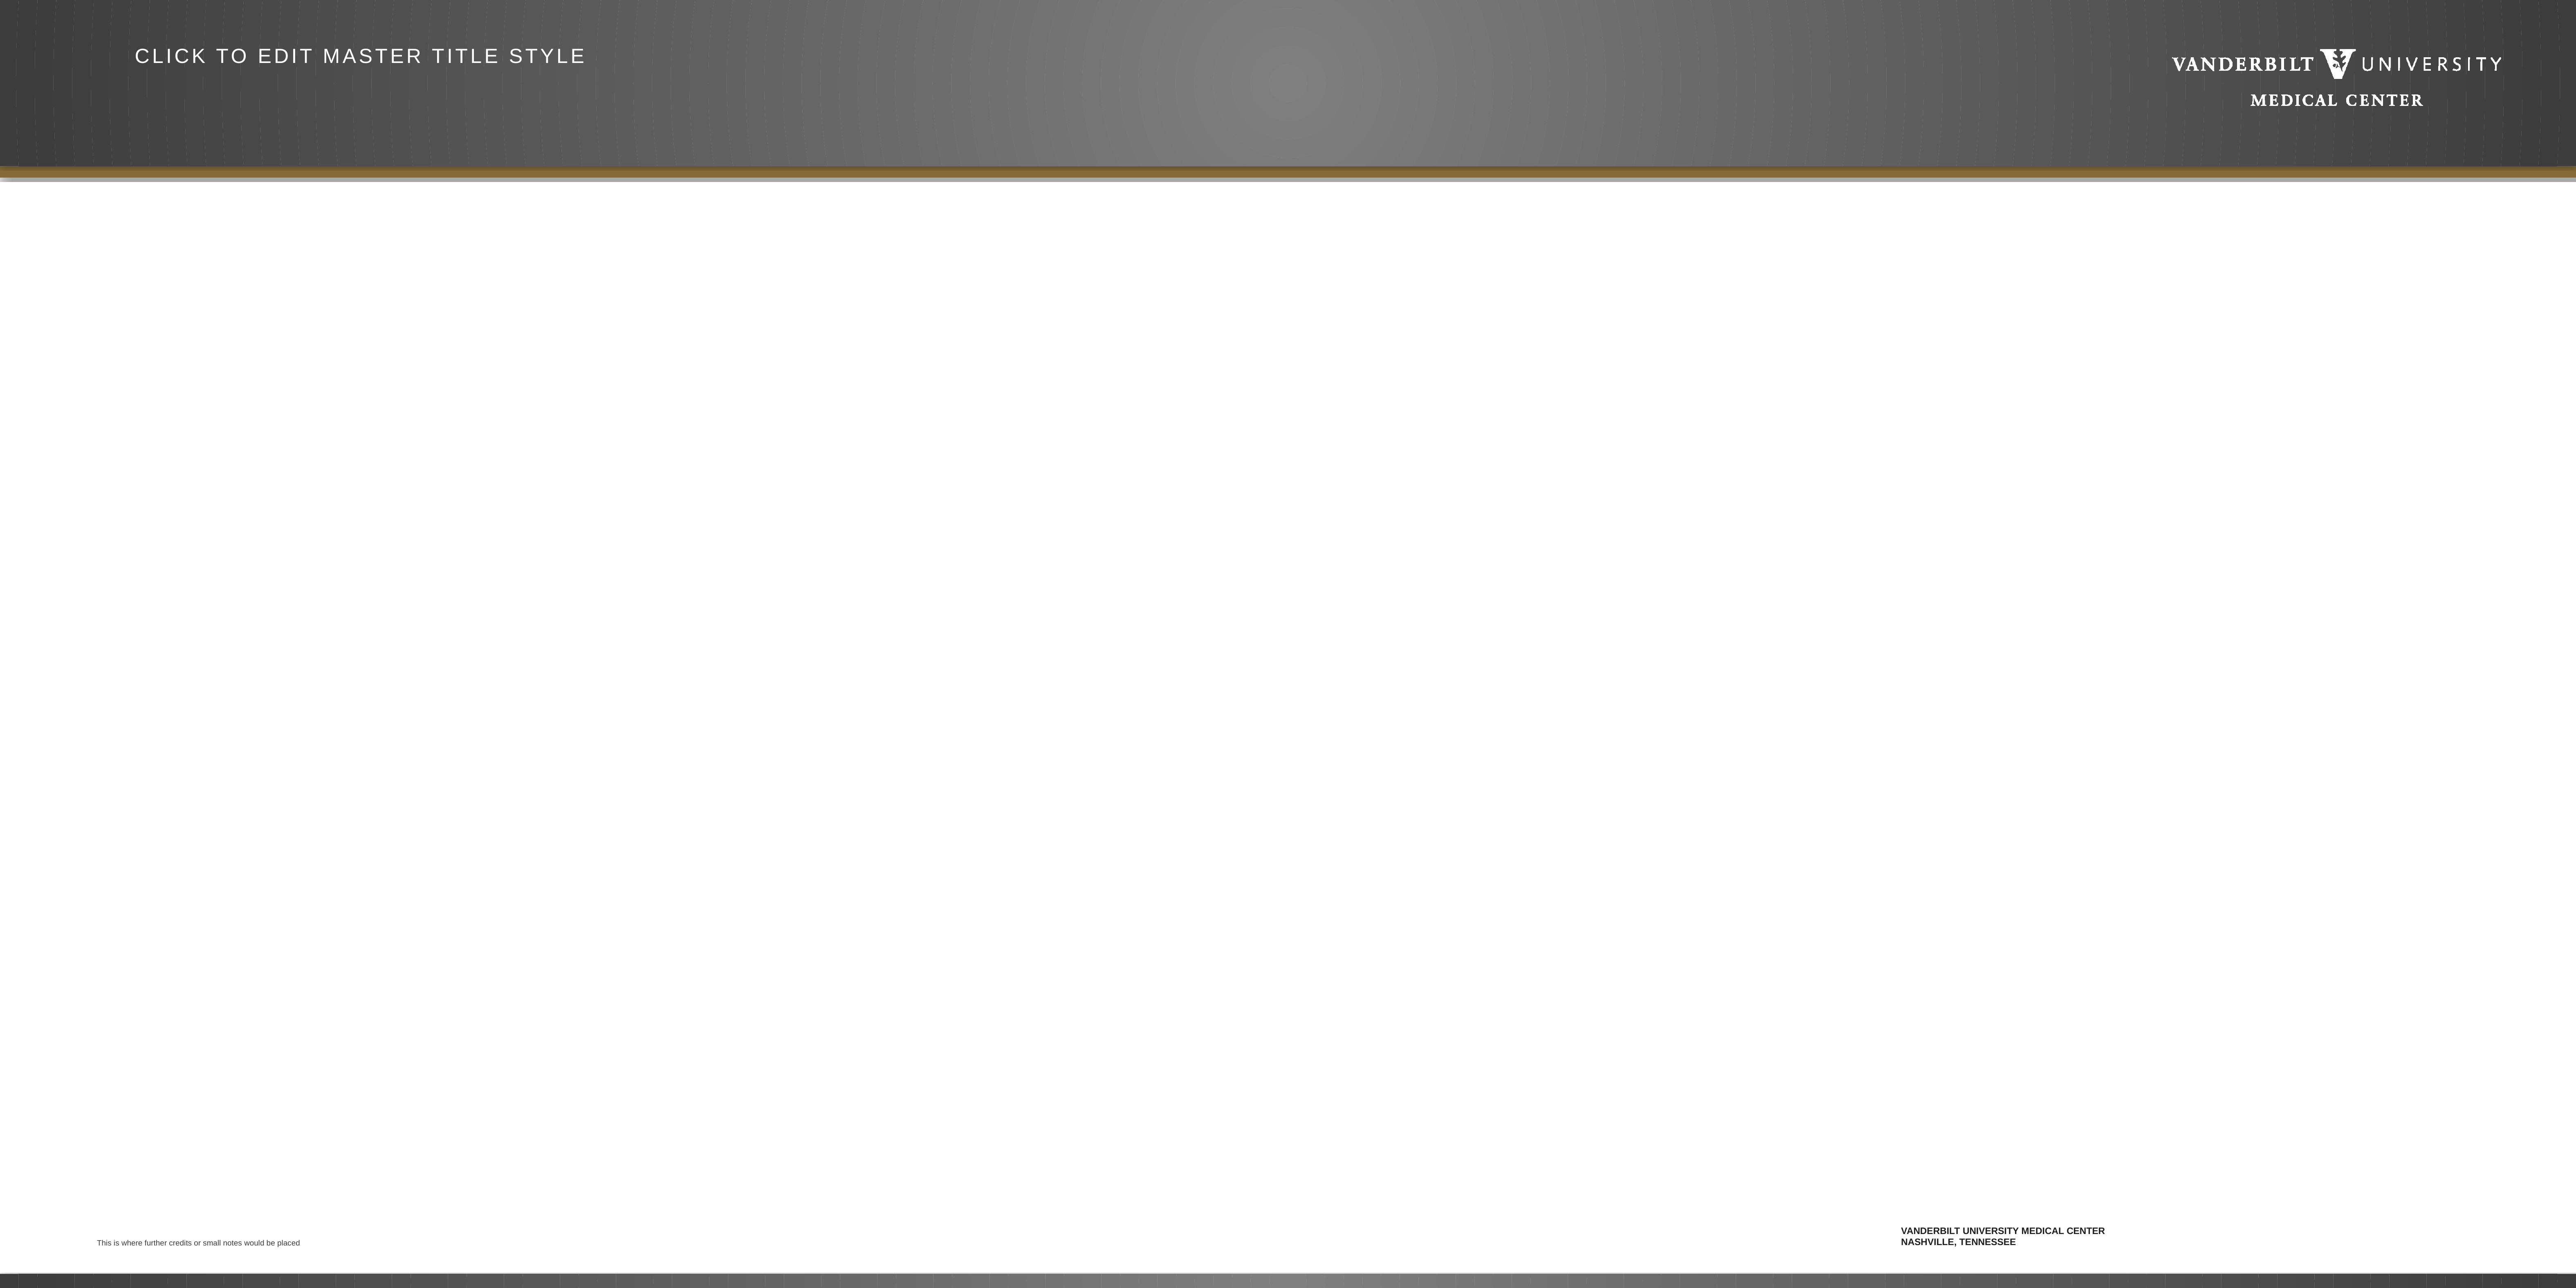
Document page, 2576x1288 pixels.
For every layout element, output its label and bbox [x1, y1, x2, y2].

picture [2172, 49, 2501, 106]
